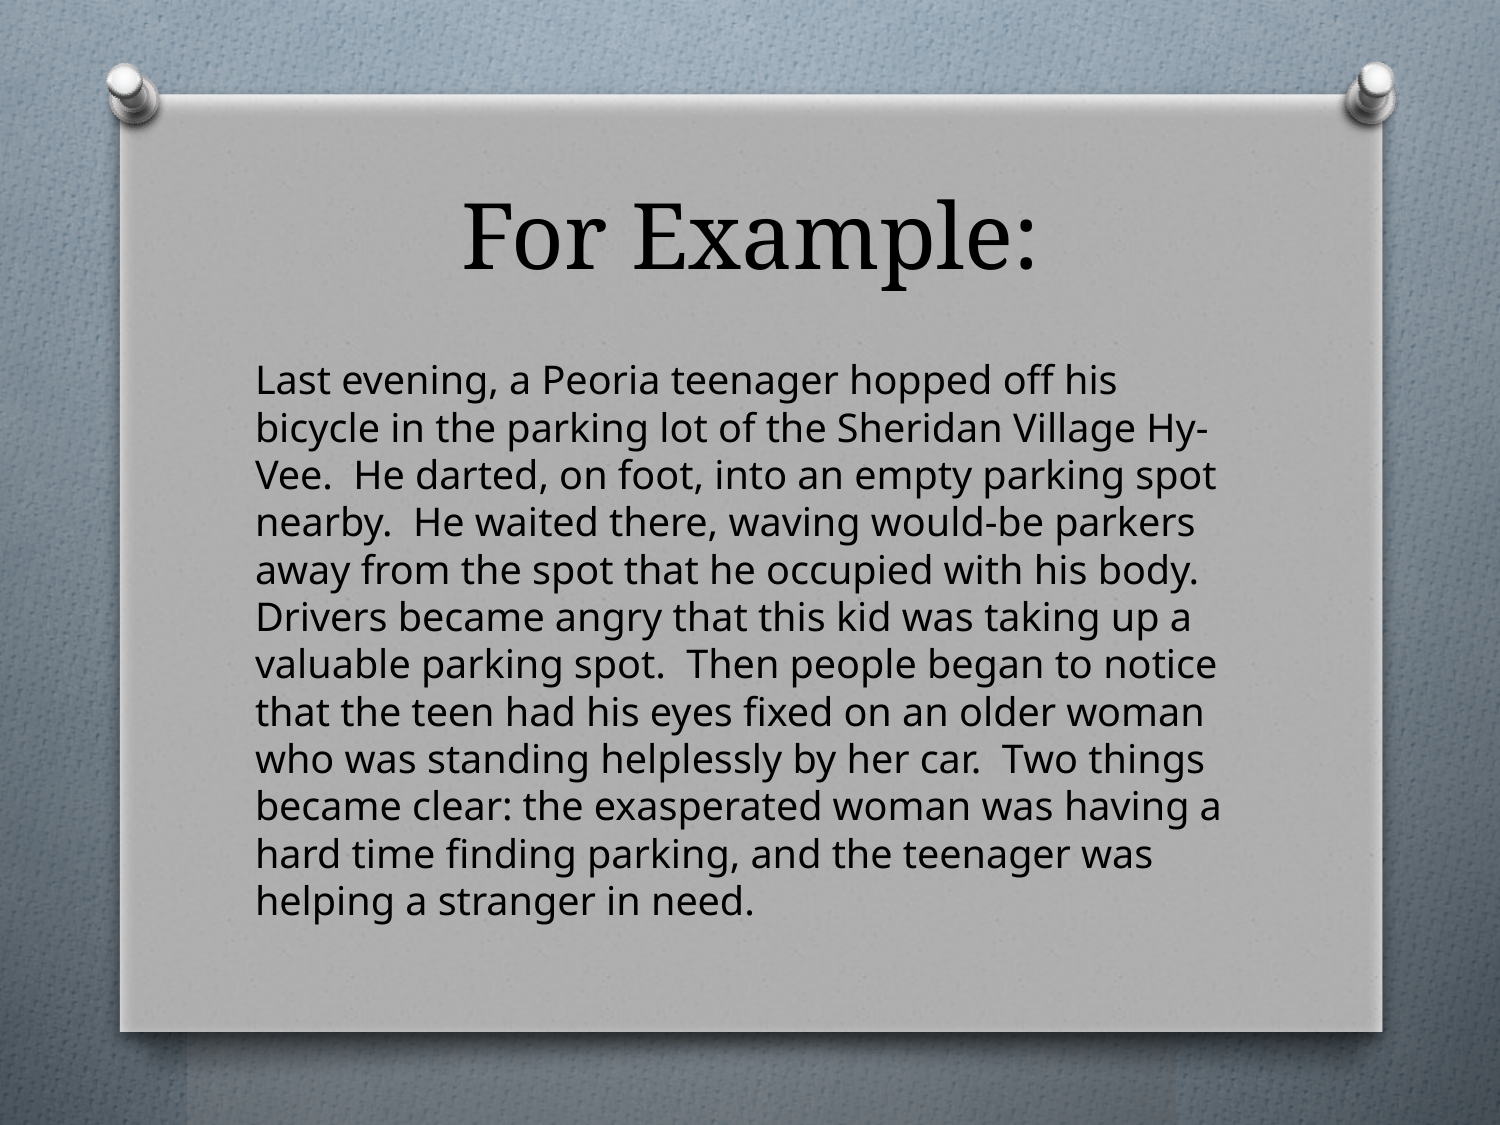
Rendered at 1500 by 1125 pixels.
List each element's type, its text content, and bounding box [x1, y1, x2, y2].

title For Example: [179, 134, 1323, 332]
picture [1317, 35, 1439, 156]
list Last evening, a Peoria teenager hopped off his bicycle in the parking lot of the Sheridan Village Hy-Vee. He darted, on foot, into an empty parking spot nearby. He waited there, waving would-be parkers away from the spot that he occupied with his body. Drivers became angry that this kid was taking up a valuable parking spot. Then people began to notice that the teen had his eyes fixed on an older woman who was standing helplessly by her car. Two things became clear: the exasperated woman was having a hard time finding parking, and the teenager was helping a stranger in need. [240, 347, 1257, 939]
picture [75, 29, 198, 153]
